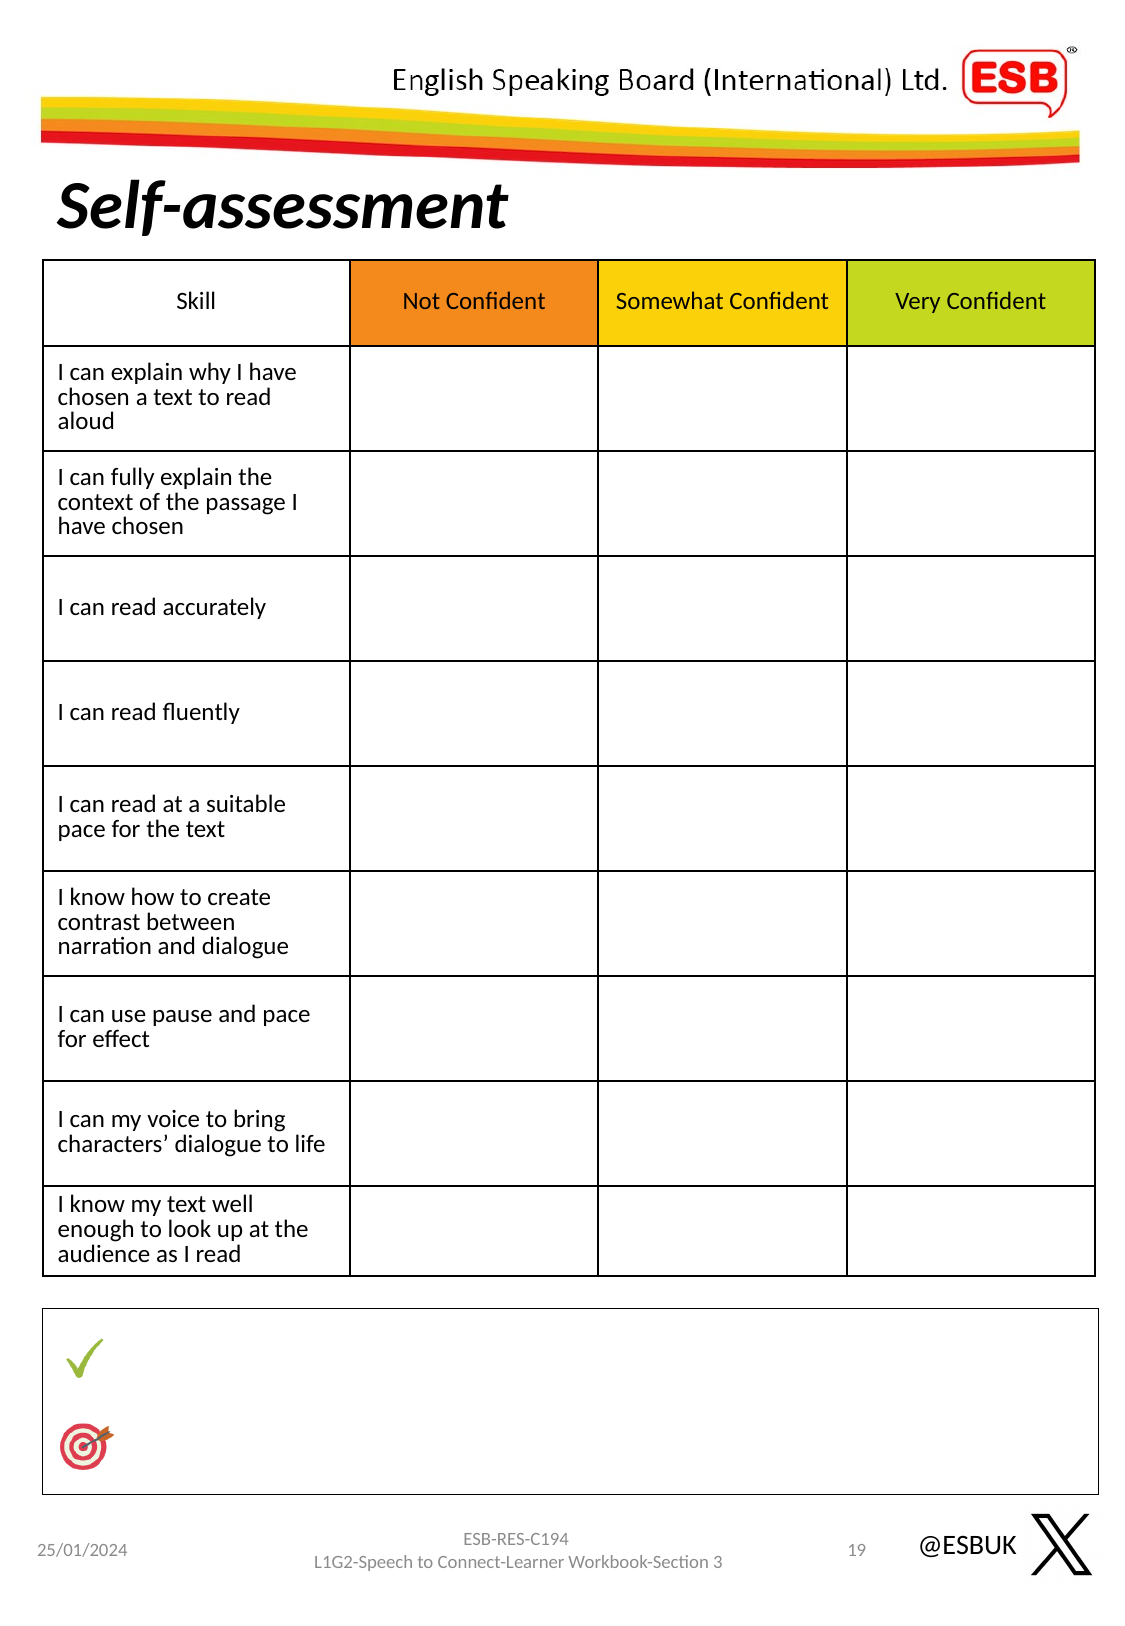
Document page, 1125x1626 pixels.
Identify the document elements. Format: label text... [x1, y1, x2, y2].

table_cell [599, 557, 846, 660]
table_cell [351, 1187, 597, 1275]
table_cell [351, 662, 597, 765]
table_header Skill [44, 261, 349, 345]
table_cell [351, 977, 597, 1080]
table_cell I can read at a suitable pace for the text [44, 767, 349, 870]
table_cell I can explain why I have chosen a text to read aloud [44, 347, 349, 450]
table_cell I can my voice to bring characters’ dialogue to life [44, 1082, 349, 1185]
table_cell [599, 662, 846, 765]
table_cell [599, 1082, 846, 1185]
slide_number 19 [697, 1506, 882, 1593]
table_cell [848, 872, 1094, 975]
table_cell [848, 1082, 1094, 1185]
table_header Very Confident [848, 261, 1094, 345]
table_cell [599, 452, 846, 555]
table_cell [848, 662, 1094, 765]
table_cell I can read fluently [44, 662, 349, 765]
title Self-assessment [42, 152, 1014, 259]
picture [54, 1328, 116, 1385]
table_cell I know my text well enough to look up at the audience as I read [44, 1187, 349, 1275]
footer ESB-RES-C194 L1G2-Speech to Connect-Learner Workbook-Section 3 [296, 1506, 697, 1593]
table_cell I know how to create contrast between narration and dialogue [44, 872, 349, 975]
table_cell [848, 1187, 1094, 1275]
table_cell [848, 452, 1094, 555]
table_cell [848, 347, 1094, 450]
table_cell [351, 452, 597, 555]
table_cell [848, 977, 1094, 1080]
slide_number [22, 1506, 276, 1593]
table_cell [599, 977, 846, 1080]
picture [0, 1, 1125, 234]
table_cell [351, 557, 597, 660]
table_cell [599, 347, 846, 450]
table_cell I can read accurately [44, 557, 349, 660]
table_cell [599, 872, 846, 975]
table_cell I can fully explain the context of the passage I have chosen [44, 452, 349, 555]
table_cell [848, 767, 1094, 870]
table_cell [351, 872, 597, 975]
picture [54, 1414, 118, 1487]
table_cell [599, 767, 846, 870]
table_header Somewhat Confident [599, 261, 846, 345]
table_cell [599, 1187, 846, 1275]
table_cell [351, 1082, 597, 1185]
table_header Not Confident [351, 261, 597, 345]
picture [1022, 1501, 1103, 1589]
table_cell [351, 767, 597, 870]
table_cell [351, 347, 597, 450]
table_cell I can use pause and pace for effect [44, 977, 349, 1080]
table_cell [848, 557, 1094, 660]
text_box [42, 1308, 1099, 1495]
